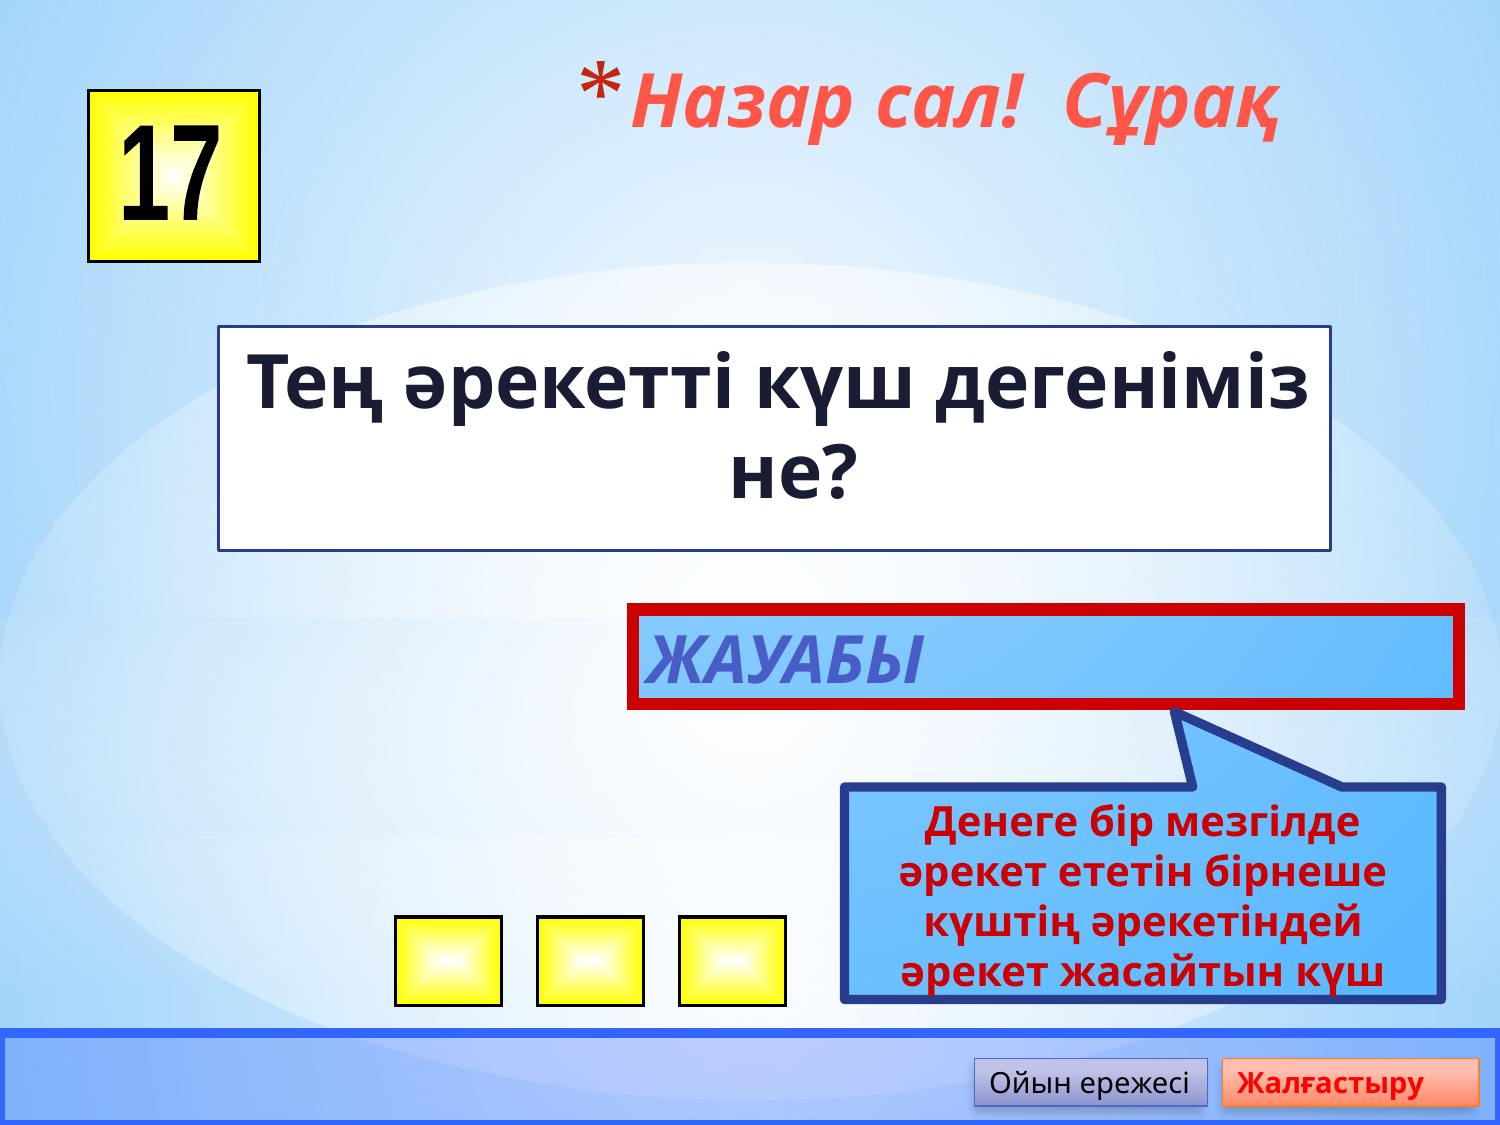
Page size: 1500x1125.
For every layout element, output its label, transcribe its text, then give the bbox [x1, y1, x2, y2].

text_box [0, 1033, 1500, 1125]
text_box Жалғастыру [1222, 1058, 1480, 1107]
text_box Жауабы [632, 609, 1459, 704]
title Назар сал! Сұрақ [360, 45, 1317, 185]
text_box [395, 916, 502, 1006]
list Тең әрекетті күш дегеніміз не? [217, 325, 1332, 552]
text_box Ойын ережесі [974, 1058, 1208, 1107]
text_box [537, 916, 644, 1006]
text_box [679, 916, 786, 1006]
text_box Денеге бір мезгілде әрекет ететін бірнеше күштің әрекетіндей әрекет жасайтын күш [843, 710, 1443, 1001]
text_box [88, 90, 260, 262]
